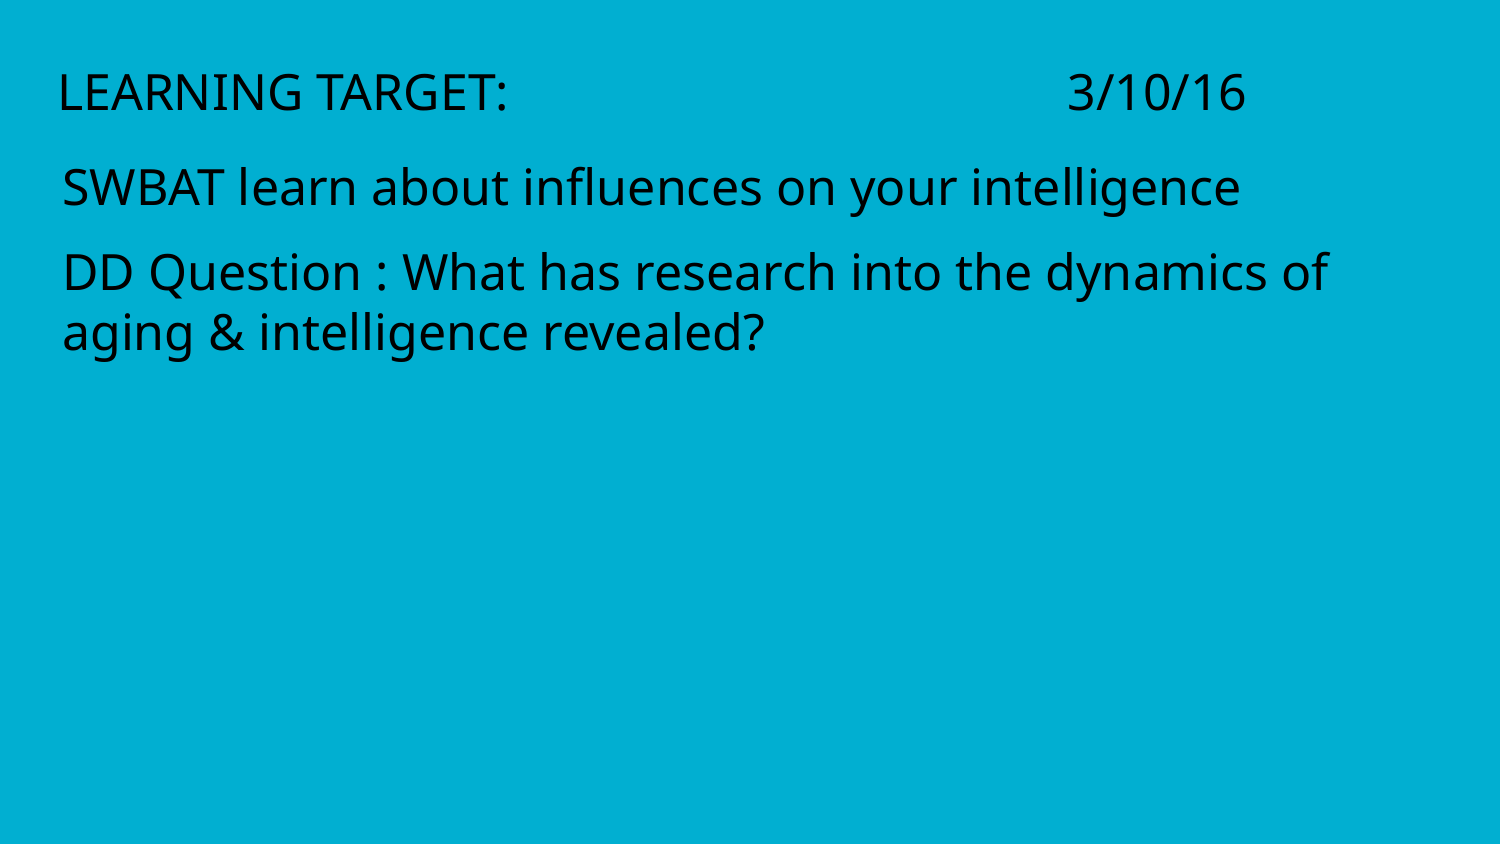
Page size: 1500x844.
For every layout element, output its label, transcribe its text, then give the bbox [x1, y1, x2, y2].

text_box SWBAT learn about influences on your intelligence [47, 140, 1372, 225]
text_box LEARNING TARGET: 3/10/16 [42, 45, 1372, 157]
text_box DD Question : What has research into the dynamics of aging & intelligence revealed? [47, 225, 1400, 485]
